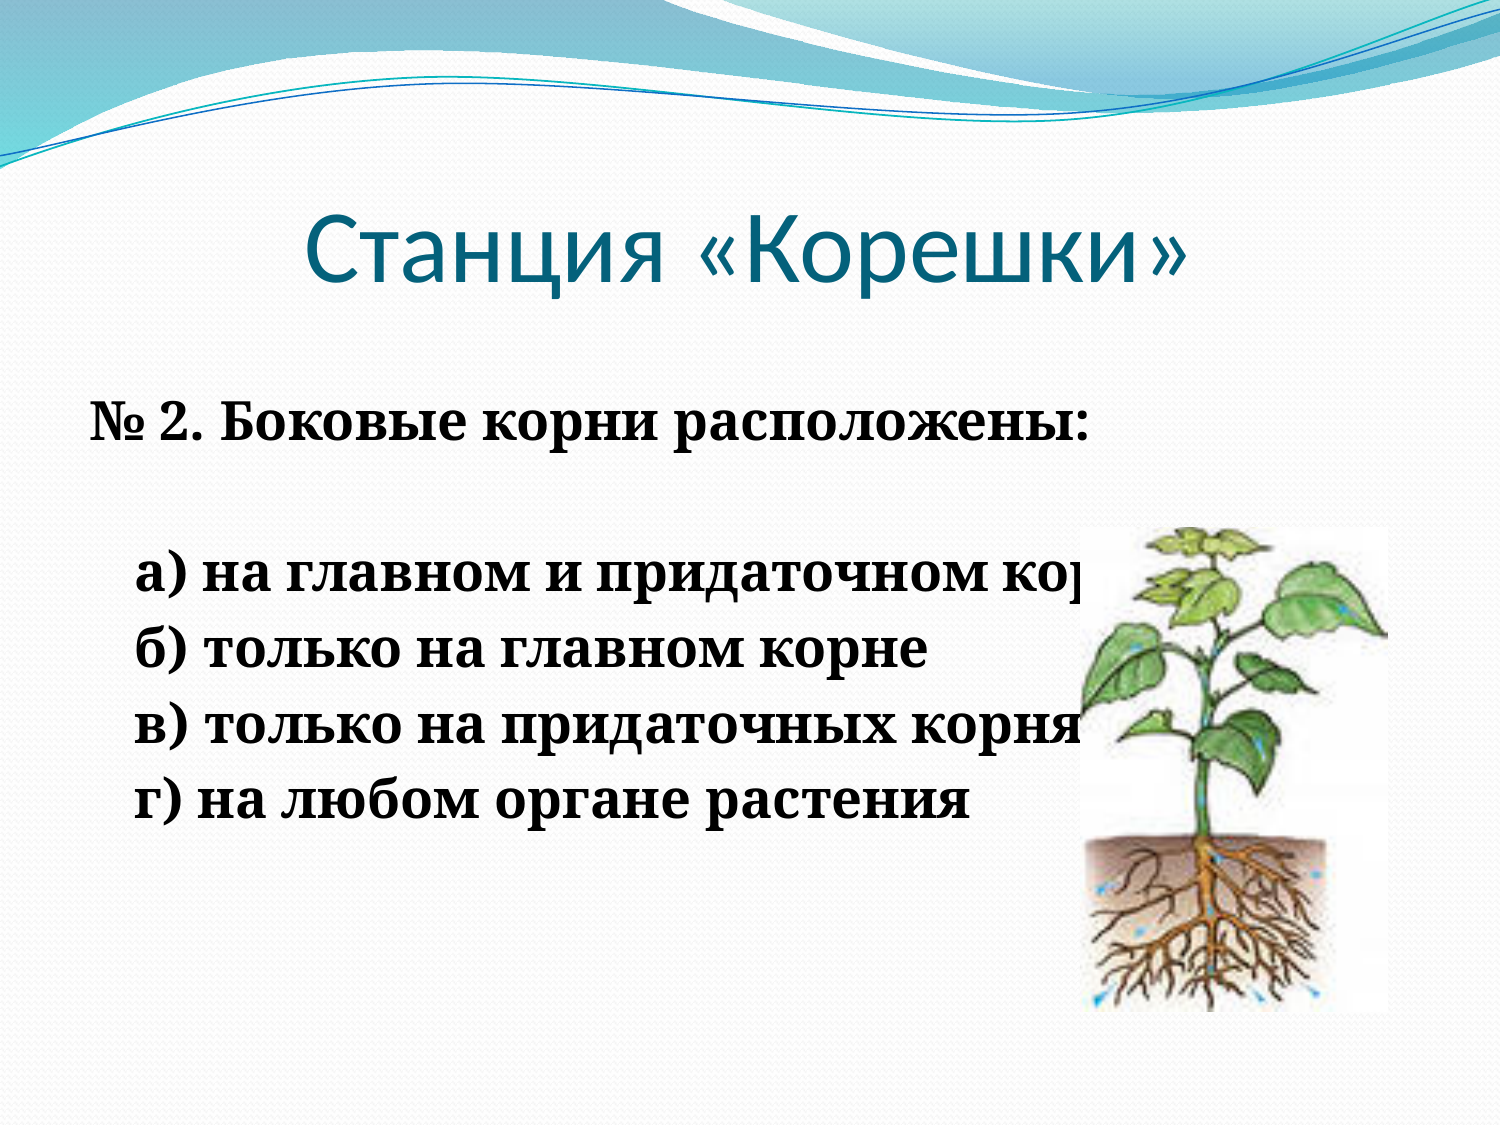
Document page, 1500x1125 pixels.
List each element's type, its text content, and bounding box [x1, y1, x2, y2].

title Станция «Корешки» [75, 115, 1425, 302]
list № 2. Боковые корни расположены: а) на главном и придаточном корнях б) только на главном корне в) только на придаточных корнях г) на любом органе растения [75, 302, 1425, 1038]
picture [1080, 526, 1389, 1012]
